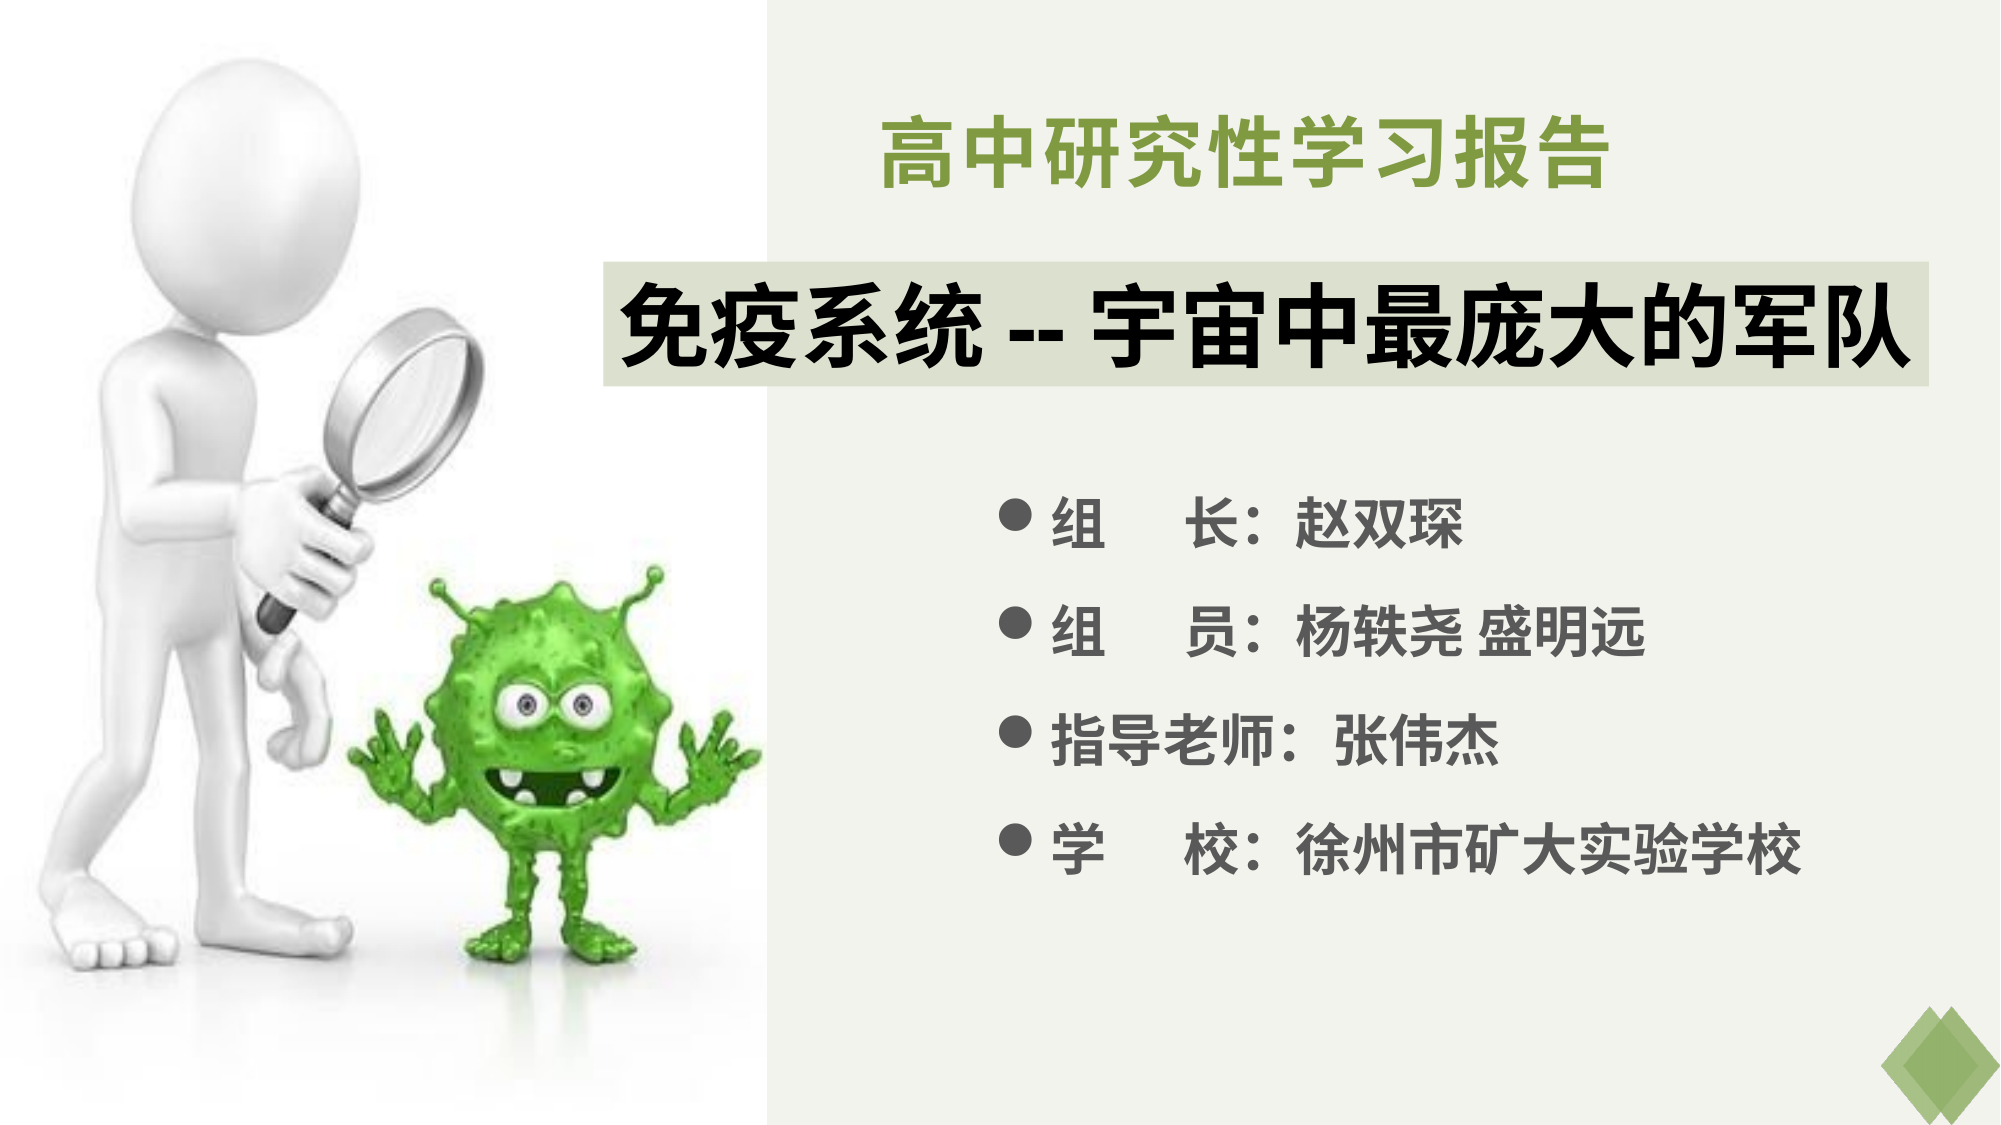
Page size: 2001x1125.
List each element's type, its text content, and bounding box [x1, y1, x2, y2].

text_box 免疫系统--宇宙中最庞大的军队 [767, 261, 1929, 387]
picture [1881, 1006, 2000, 1125]
picture [0, 0, 767, 1125]
title 高中研究性学习报告 [864, 77, 1746, 224]
subtitle 组 长：赵双琛 组 员：杨轶尧 盛明远 指导老师：张伟杰 学 校：徐州市矿大实验学校 [979, 460, 1944, 958]
